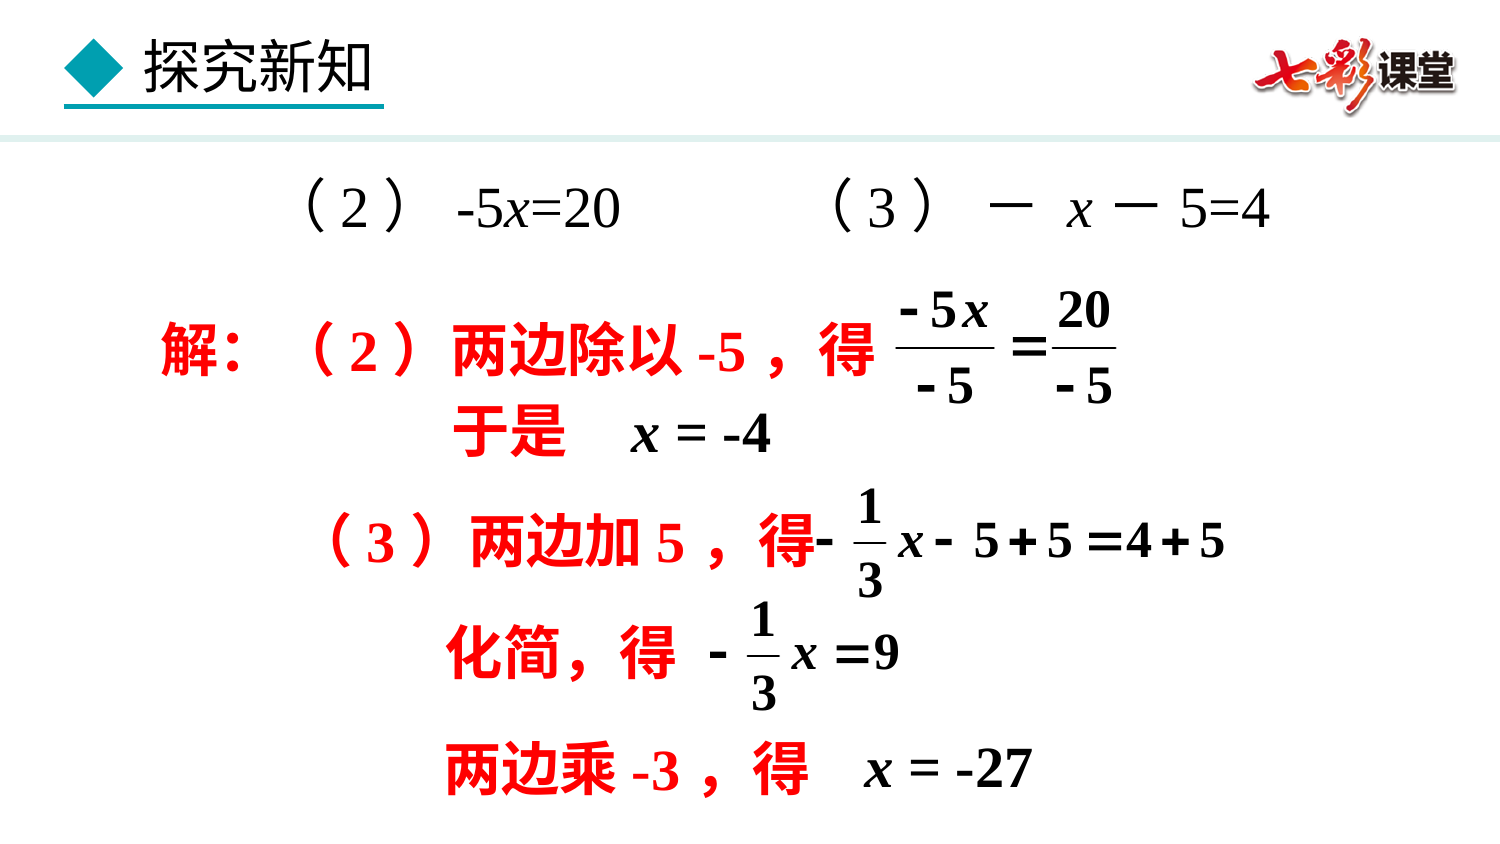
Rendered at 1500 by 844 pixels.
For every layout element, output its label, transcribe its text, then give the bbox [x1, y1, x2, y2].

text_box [886, 272, 1127, 417]
picture [1249, 32, 1461, 118]
text_box x = -27 [849, 722, 1049, 807]
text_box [701, 582, 907, 723]
text_box 两边乘-3，得 [428, 724, 826, 810]
text_box 于是 [436, 386, 583, 472]
text_box x = -4 [616, 386, 787, 472]
text_box 化简，得 [430, 608, 693, 694]
text_box （3）两边加5，得 [279, 496, 802, 582]
text_box 解：（2）两边除以-5，得 [145, 305, 881, 391]
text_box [807, 469, 1236, 610]
